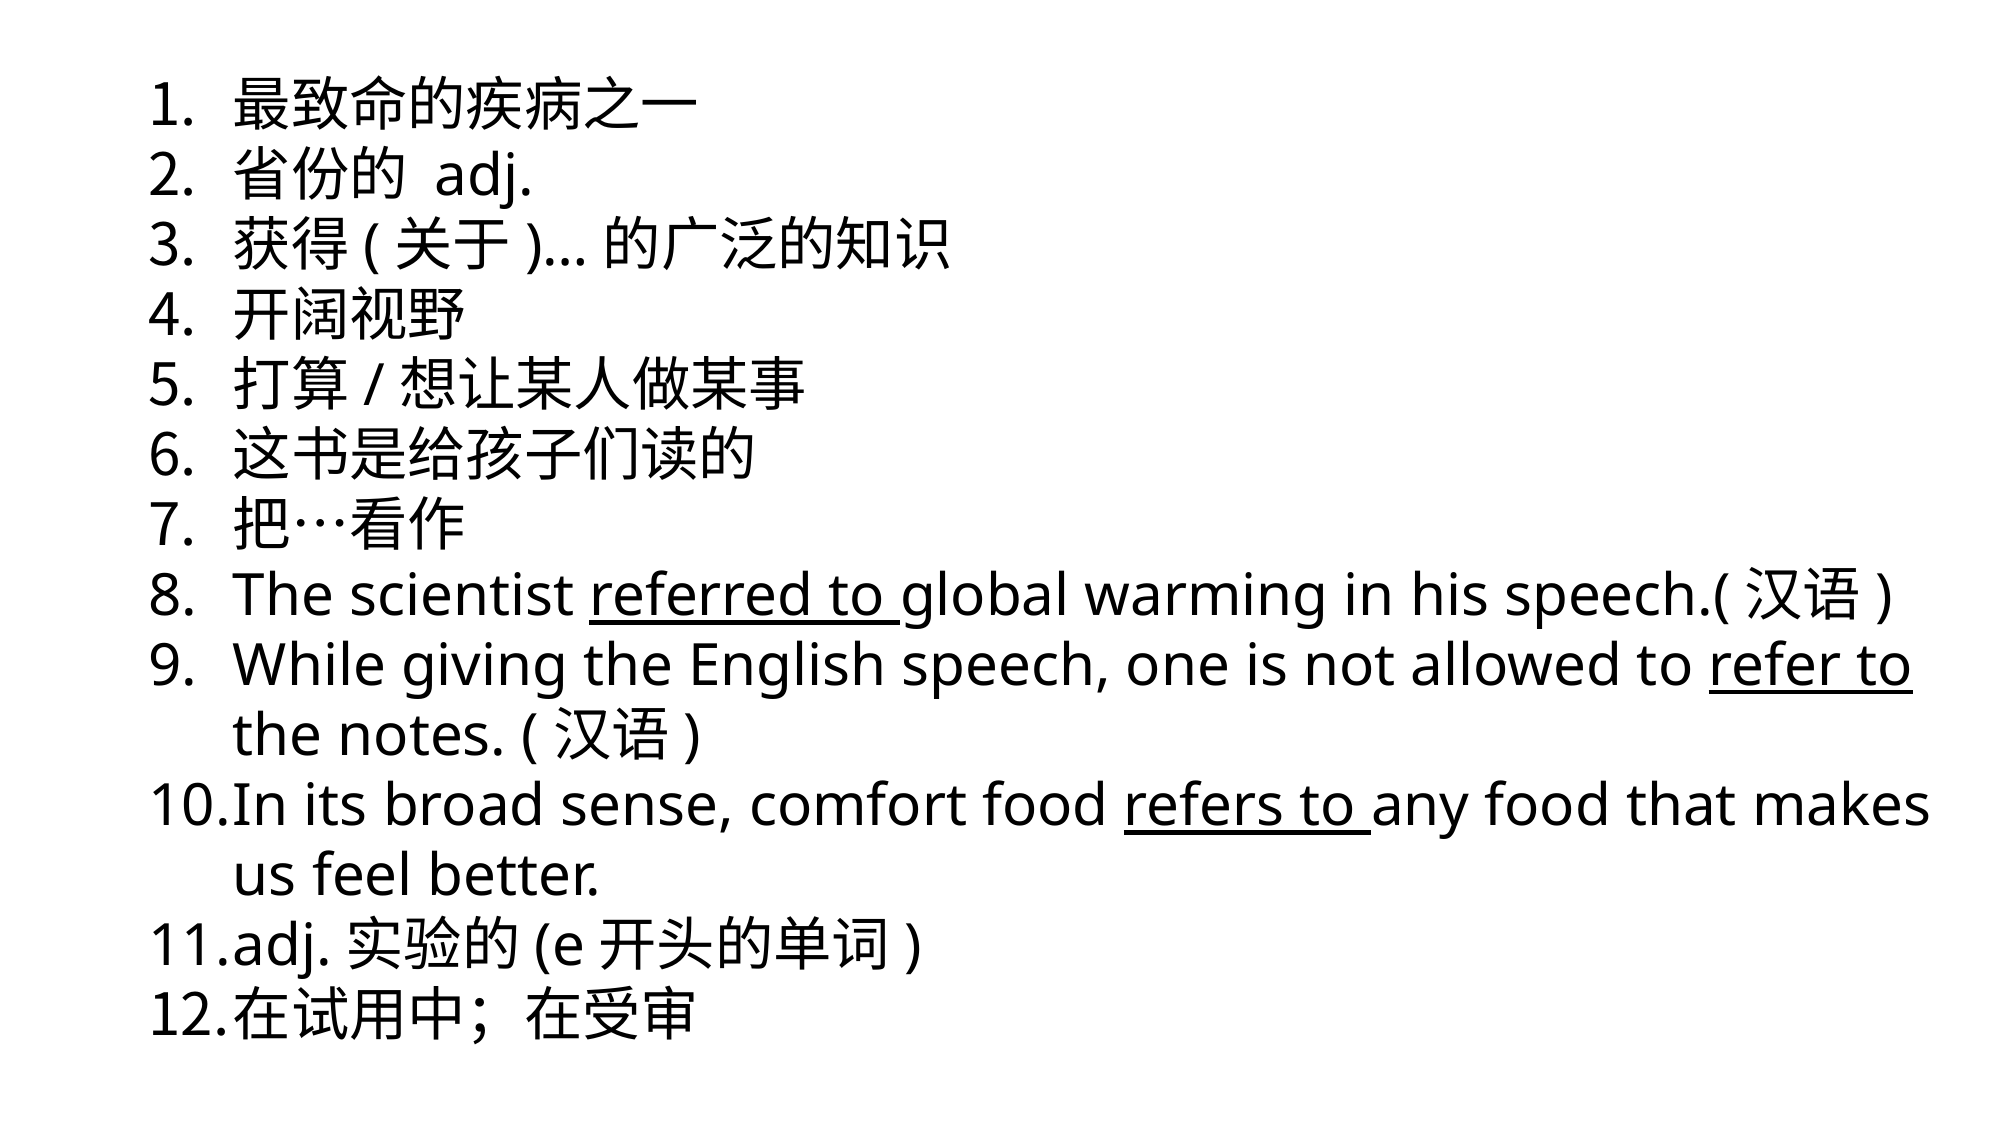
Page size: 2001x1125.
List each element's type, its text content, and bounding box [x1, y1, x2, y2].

text_box 最致命的疾病之一 省份的 adj. 获得(关于)…的广泛的知识 开阔视野 打算/想让某人做某事 这书是给孩子们读的 把…看作 The scientist referred to global warming in his speech.(汉语) While giving the English speech, one is not allowed to refer to the notes. (汉语) In its broad sense, comfort food refers to any food that makes us feel better. adj.实验的(e开头的单词) 在试用中；在受审 [133, 60, 1960, 1055]
